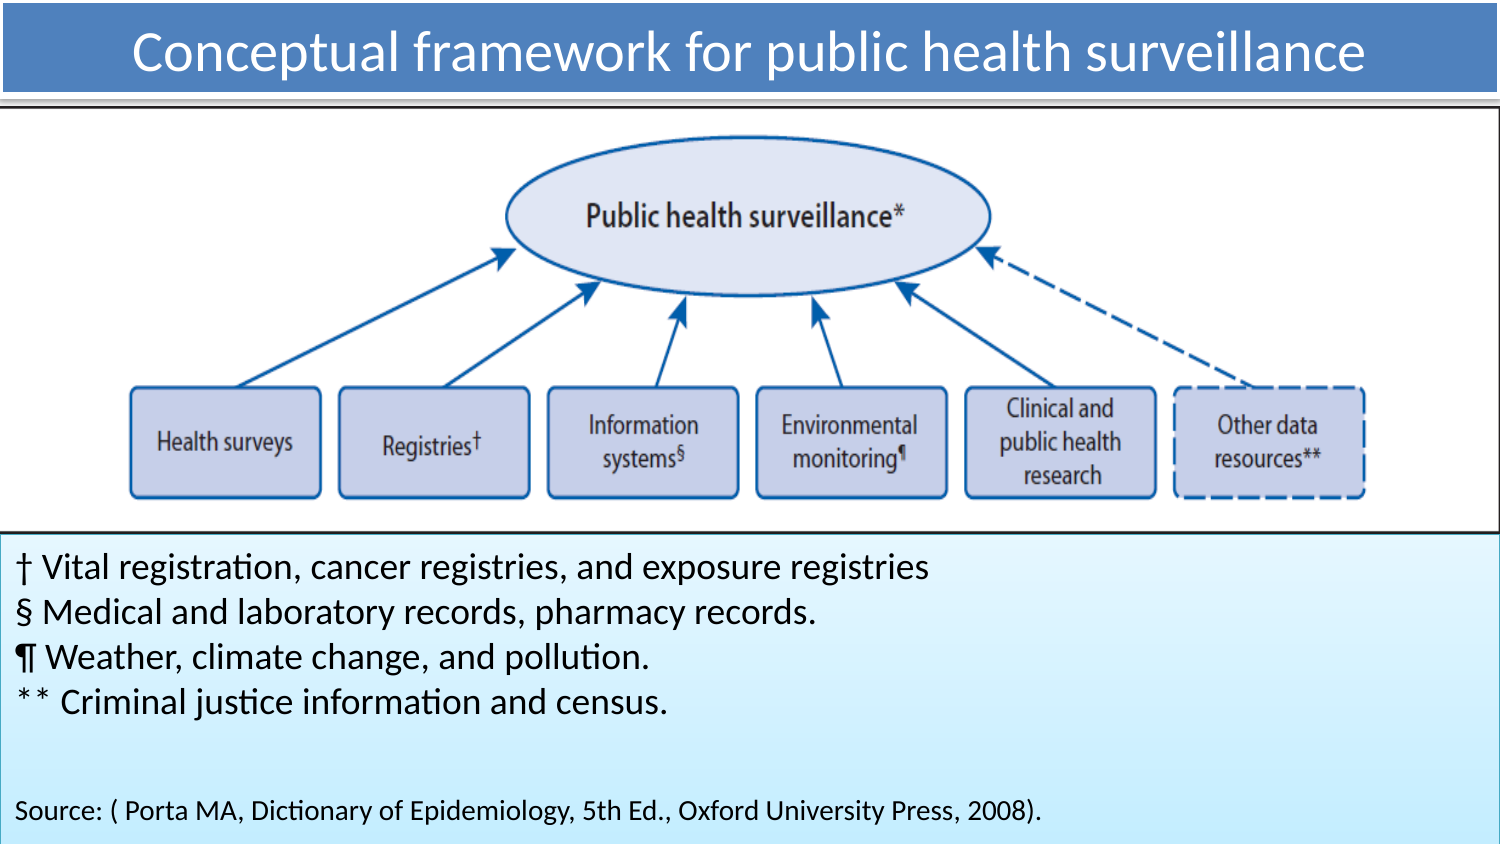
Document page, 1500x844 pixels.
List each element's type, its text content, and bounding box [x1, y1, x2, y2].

title Conceptual framework for public health surveillance [0, 0, 1500, 99]
text_box † Vital registration, cancer registries, and exposure registries § Medical and laboratory records, pharmacy records. ¶ Weather, climate change, and pollution. ** Criminal justice information and census. Source: ( Porta MA, Dictionary of Epidemiology, 5th Ed., Oxford University Press, 2008). [0, 542, 1500, 844]
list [0, 106, 1500, 537]
